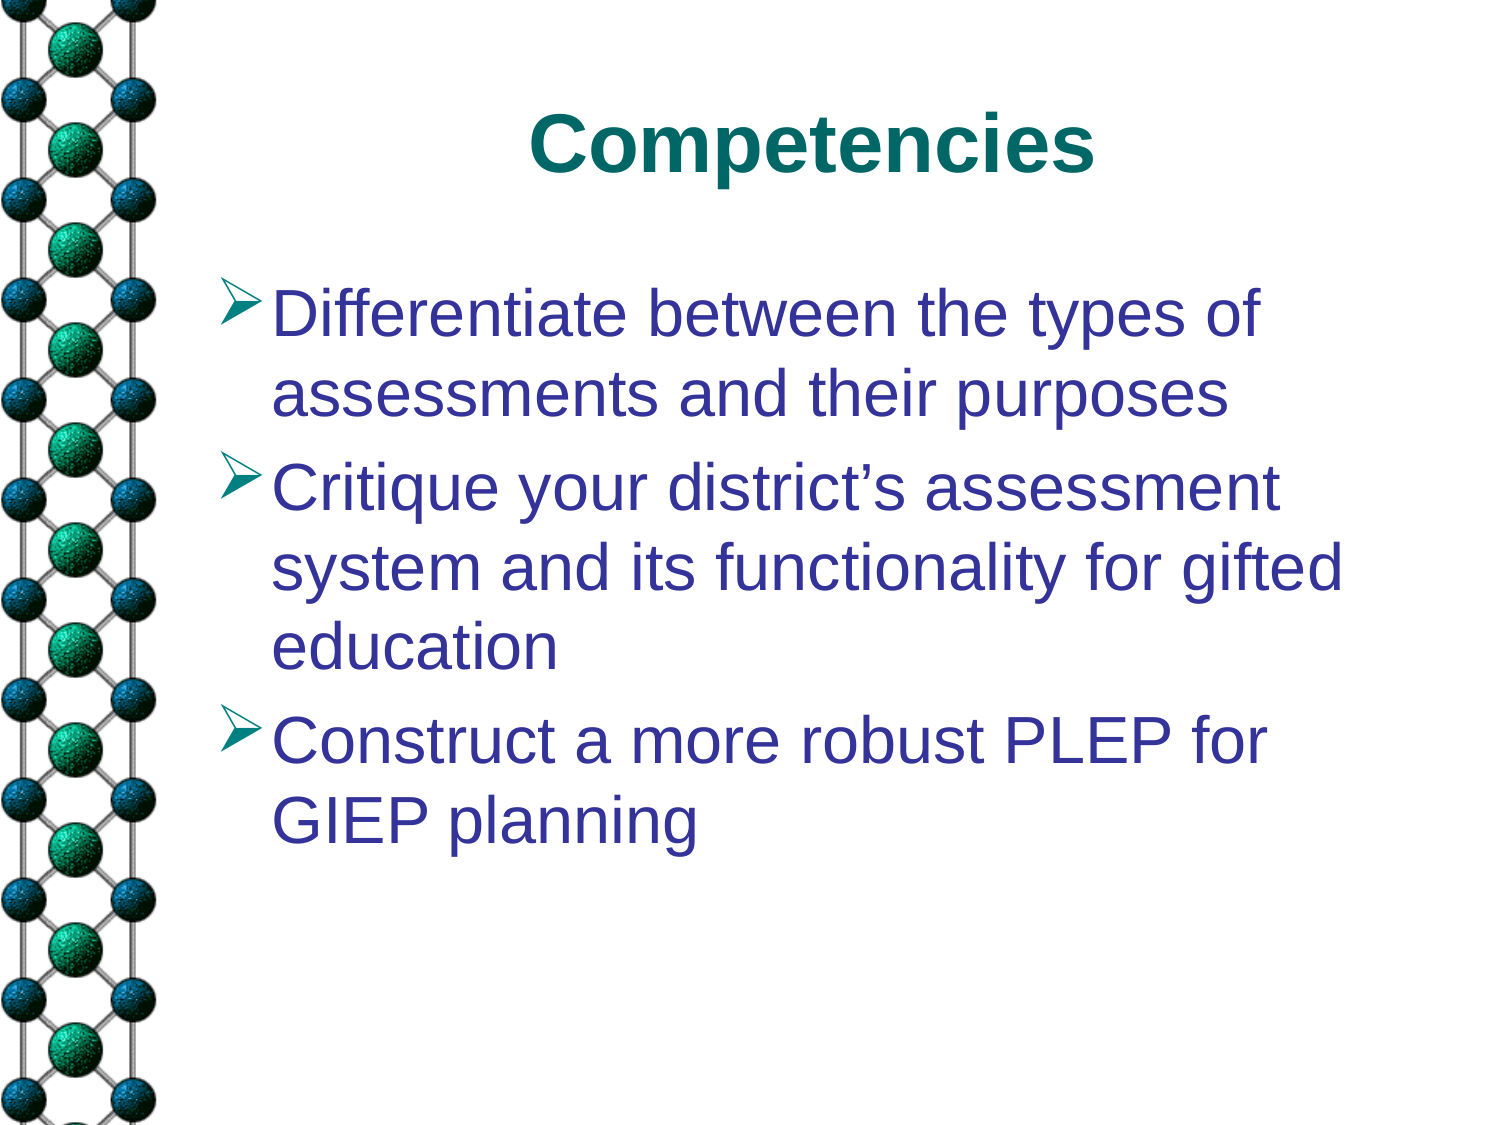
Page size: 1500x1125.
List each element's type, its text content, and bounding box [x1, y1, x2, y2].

list Differentiate between the types of assessments and their purposes Critique your district’s assessment system and its functionality for gifted education Construct a more robust PLEP for GIEP planning [199, 262, 1426, 1006]
title Competencies [199, 44, 1426, 233]
picture [0, 0, 1500, 1125]
